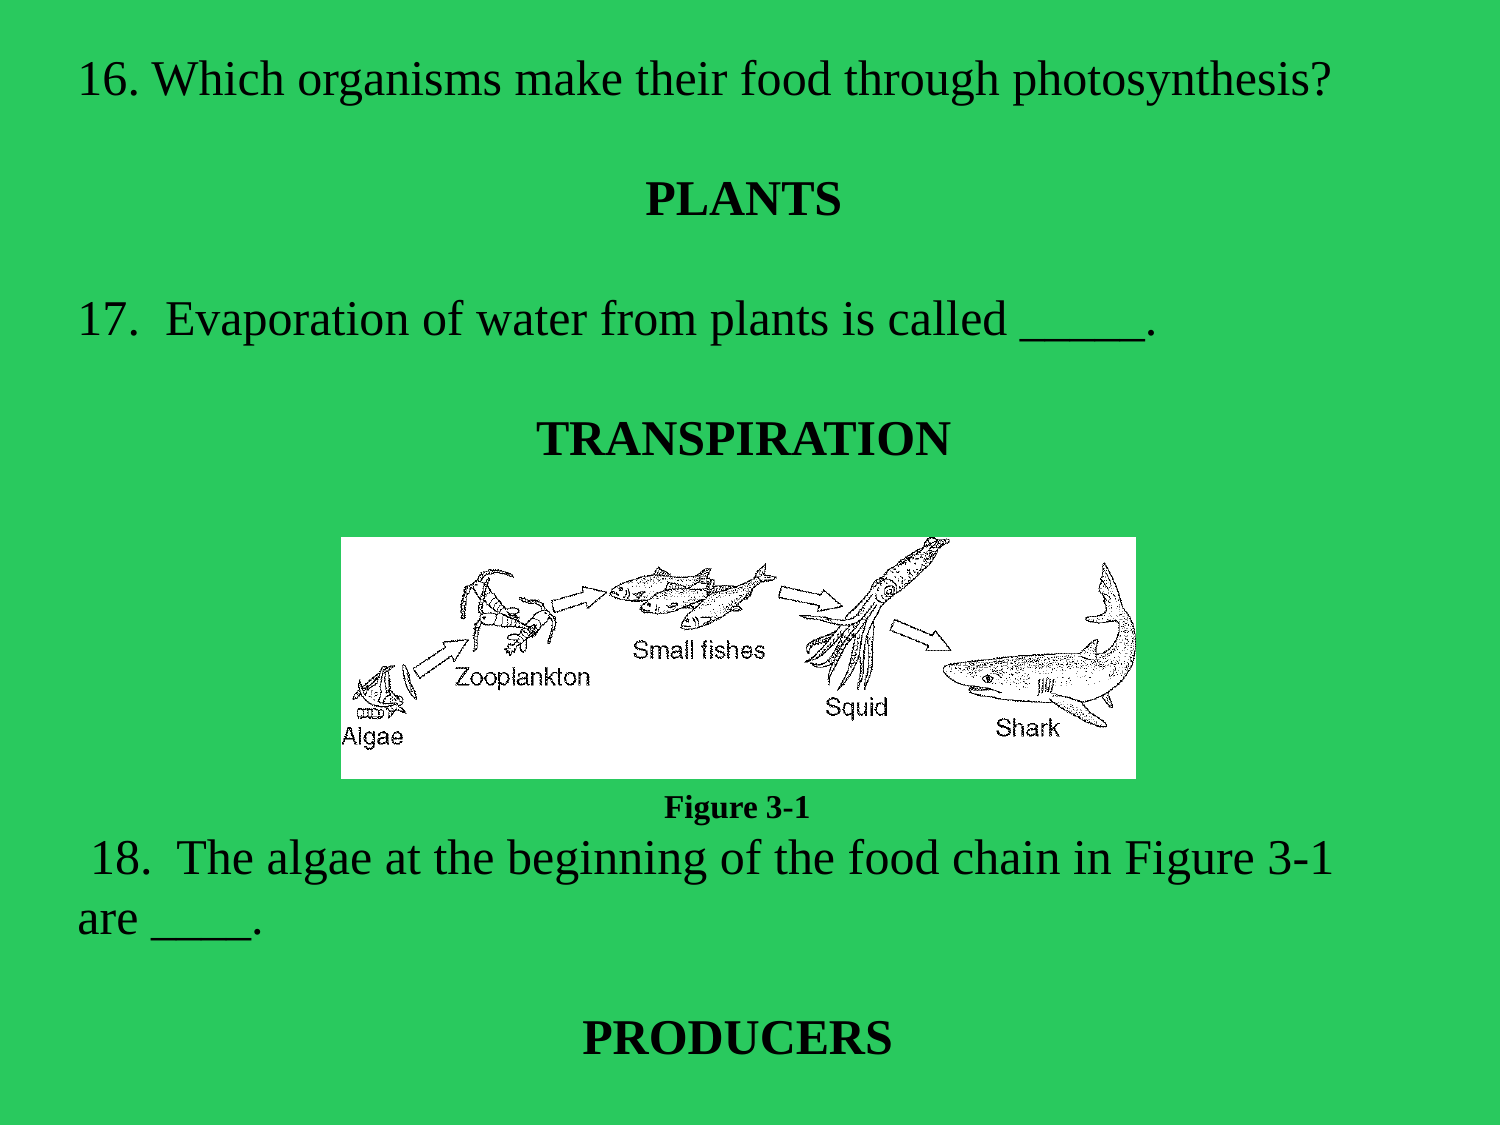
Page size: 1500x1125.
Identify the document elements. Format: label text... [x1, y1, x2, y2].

list 16. Which organisms make their food through photosynthesis? PLANTS 17. Evaporation of water from plants is called _____. TRANSPIRATION Figure 3-1 18. The algae at the beginning of the food chain in Figure 3-1 are ____. PRODUCERS [62, 37, 1413, 1075]
picture [341, 537, 1136, 779]
